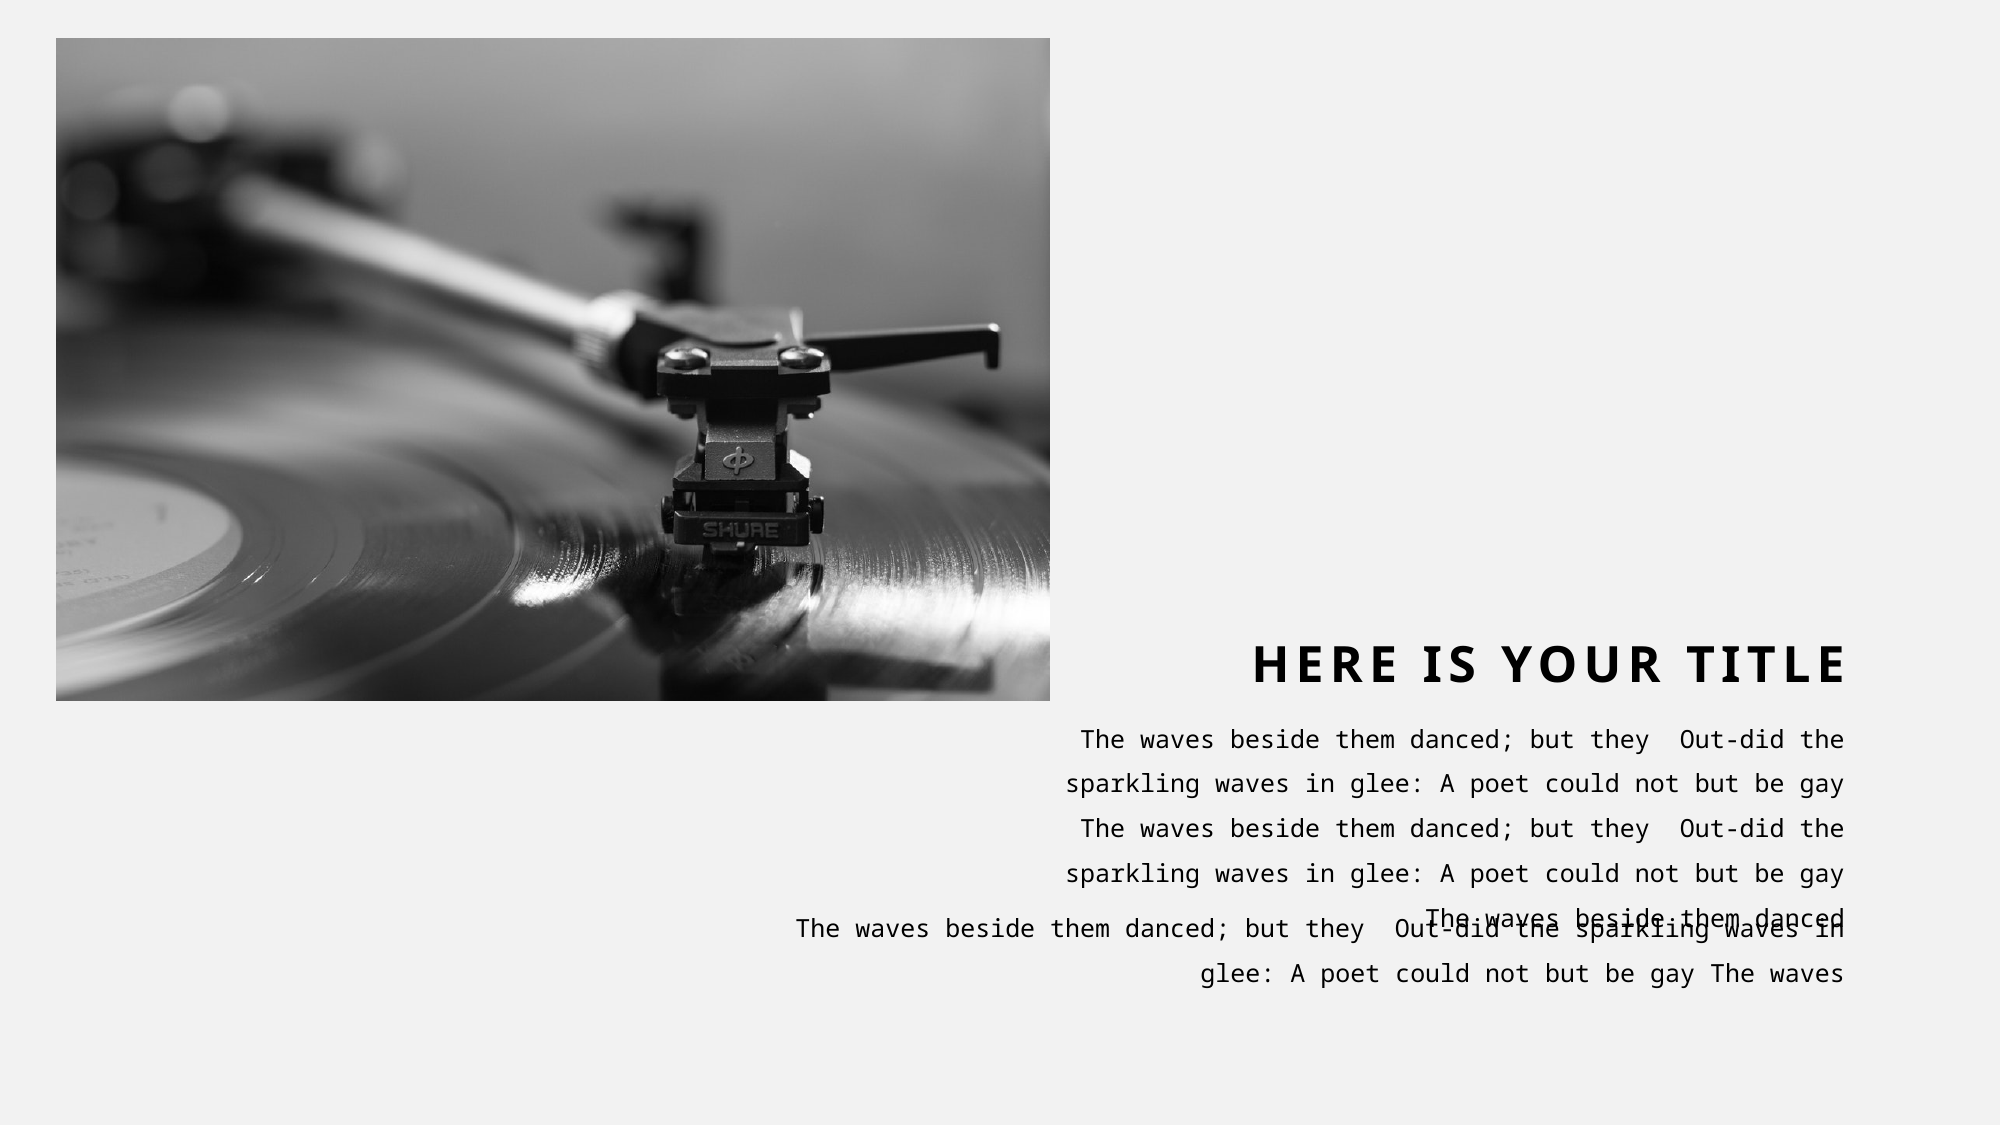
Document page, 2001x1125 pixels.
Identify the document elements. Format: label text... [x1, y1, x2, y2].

text_box HERE IS YOUR TITLE [1050, 625, 1861, 700]
picture [56, 38, 1050, 701]
text_box The waves beside them danced; but they Out-did the sparkling waves in glee: A poet could not but be gay The waves beside them danced; but they Out-did the sparkling waves in glee: A poet could not but be gay The waves beside them danced [1019, 700, 1860, 890]
text_box The waves beside them danced; but they Out-did the sparkling waves in glee: A poet could not but be gay The waves [691, 890, 1861, 996]
